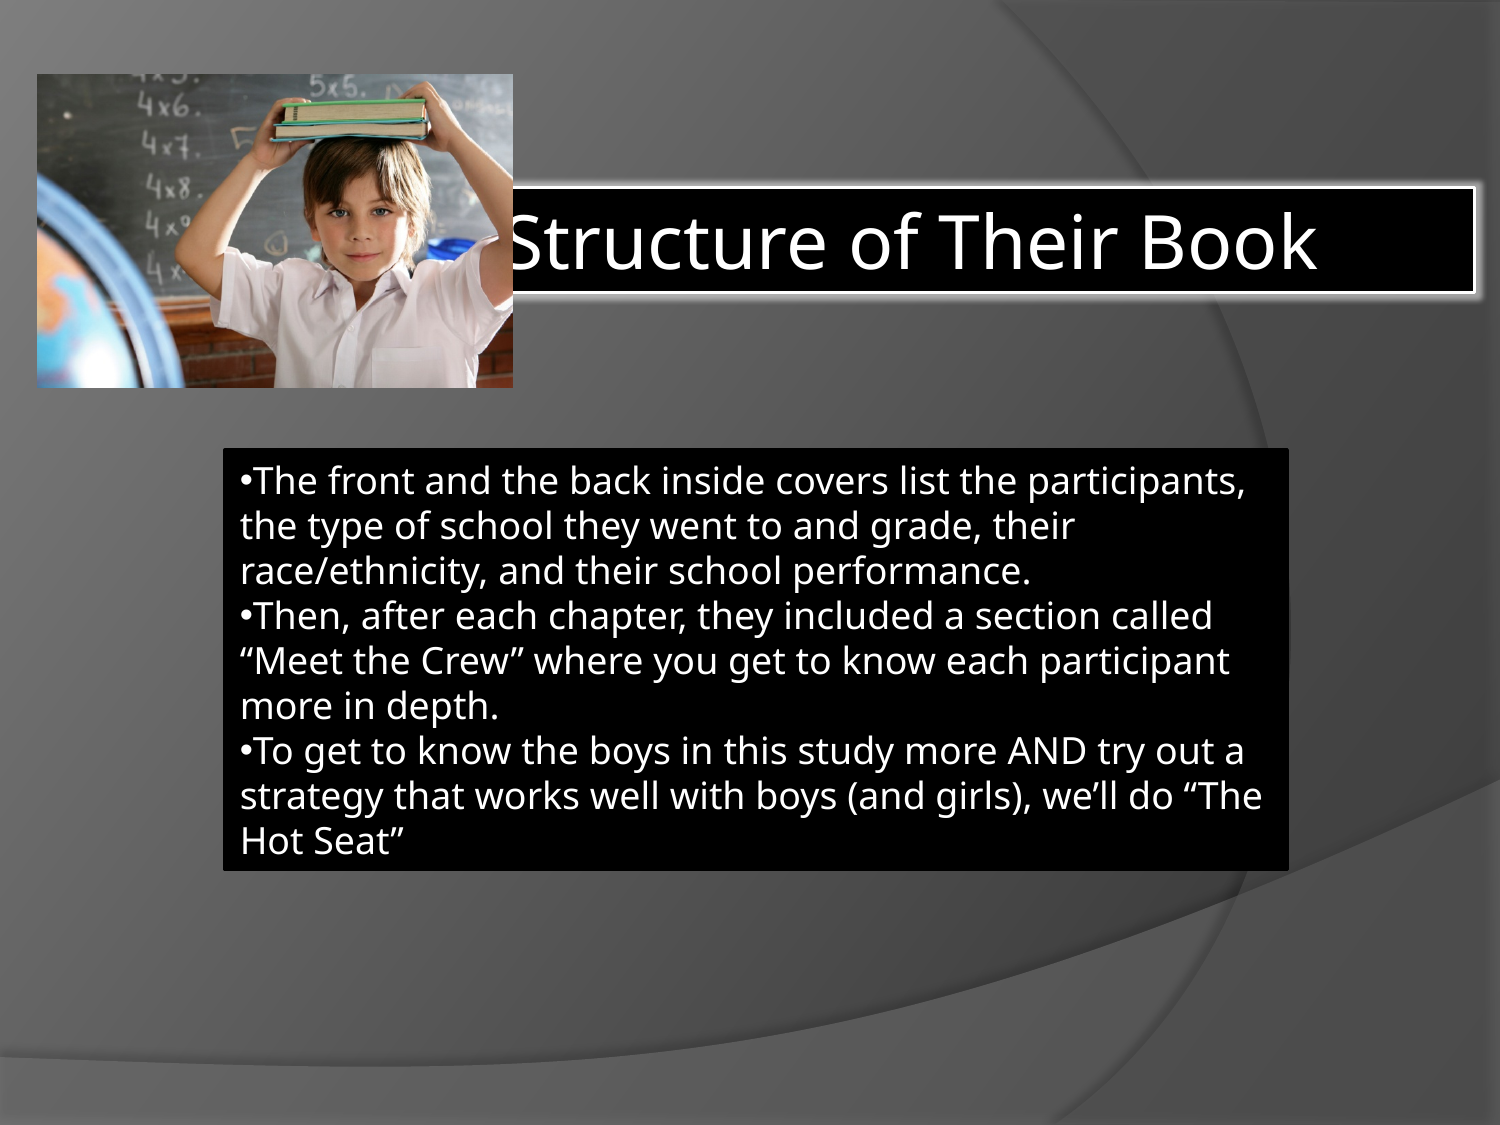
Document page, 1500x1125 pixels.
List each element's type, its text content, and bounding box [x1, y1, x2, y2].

text_box Structure of Their Book [523, 186, 1476, 294]
text_box The front and the back inside covers list the participants, the type of school they went to and grade, their race/ethnicity, and their school performance. Then, after each chapter, they included a section called “Meet the Crew” where you get to know each participant more in depth. To get to know the boys in this study more AND try out a strategy that works well with boys (and girls), we’ll do “The Hot Seat” [223, 448, 1289, 871]
picture [37, 74, 513, 388]
